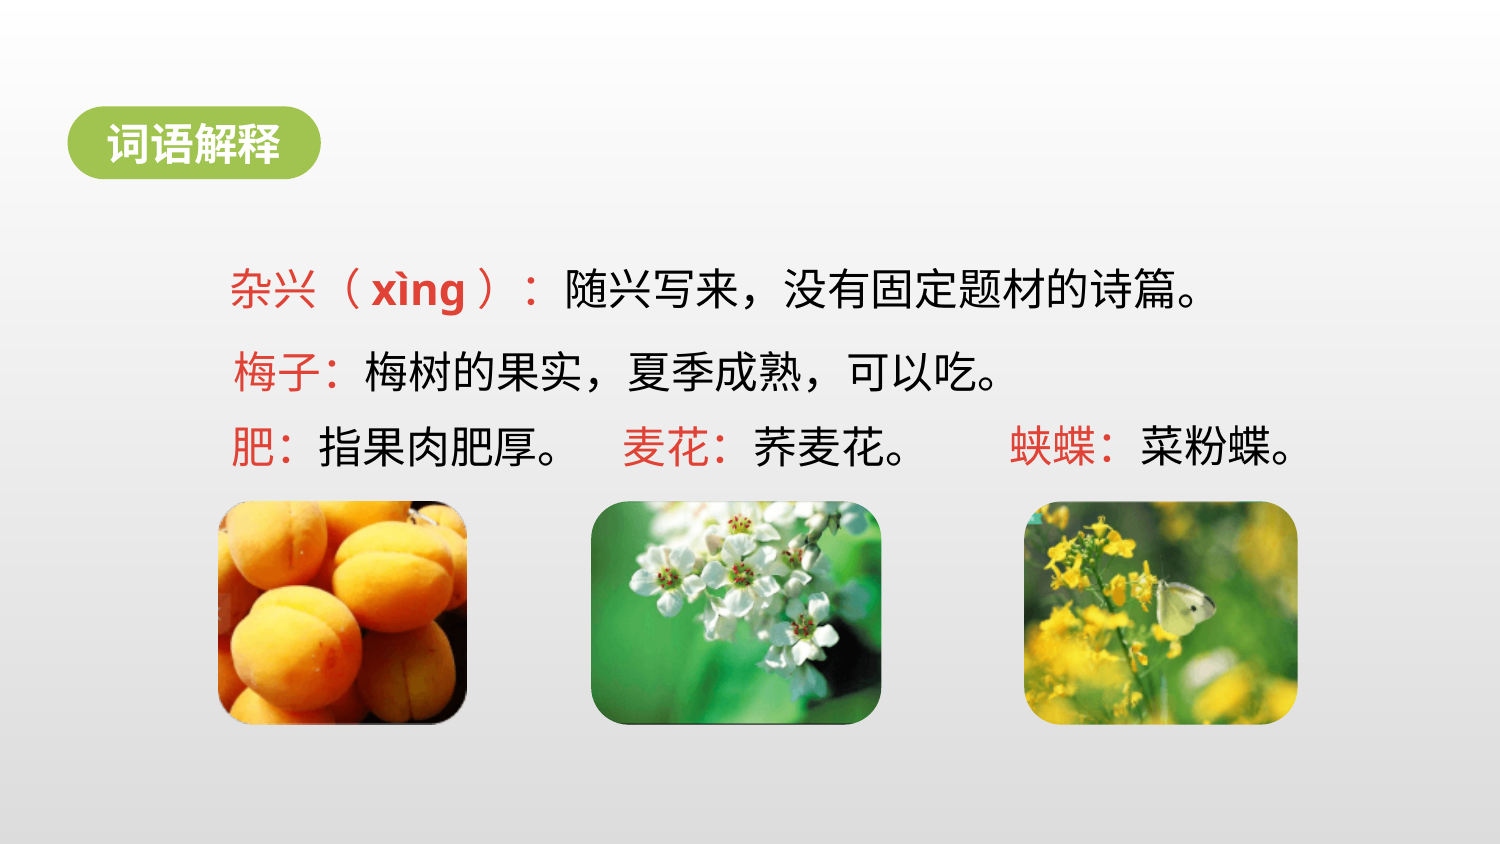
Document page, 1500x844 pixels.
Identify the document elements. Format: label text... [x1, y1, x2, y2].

picture [591, 501, 882, 725]
picture [218, 501, 467, 725]
text_box 肥：指果肉肥厚。 [220, 413, 593, 478]
text_box 蛱蝶：菜粉蝶。 [997, 387, 1327, 478]
text_box 麦花：荞麦花。 [611, 413, 941, 478]
text_box 词语解释 [66, 105, 322, 181]
text_box 梅子：梅树的果实，夏季成熟，可以吃。 [222, 313, 1033, 403]
text_box 杂兴（xìng）：随兴写来，没有固定题材的诗篇。 [218, 229, 1254, 320]
picture [1024, 501, 1298, 725]
